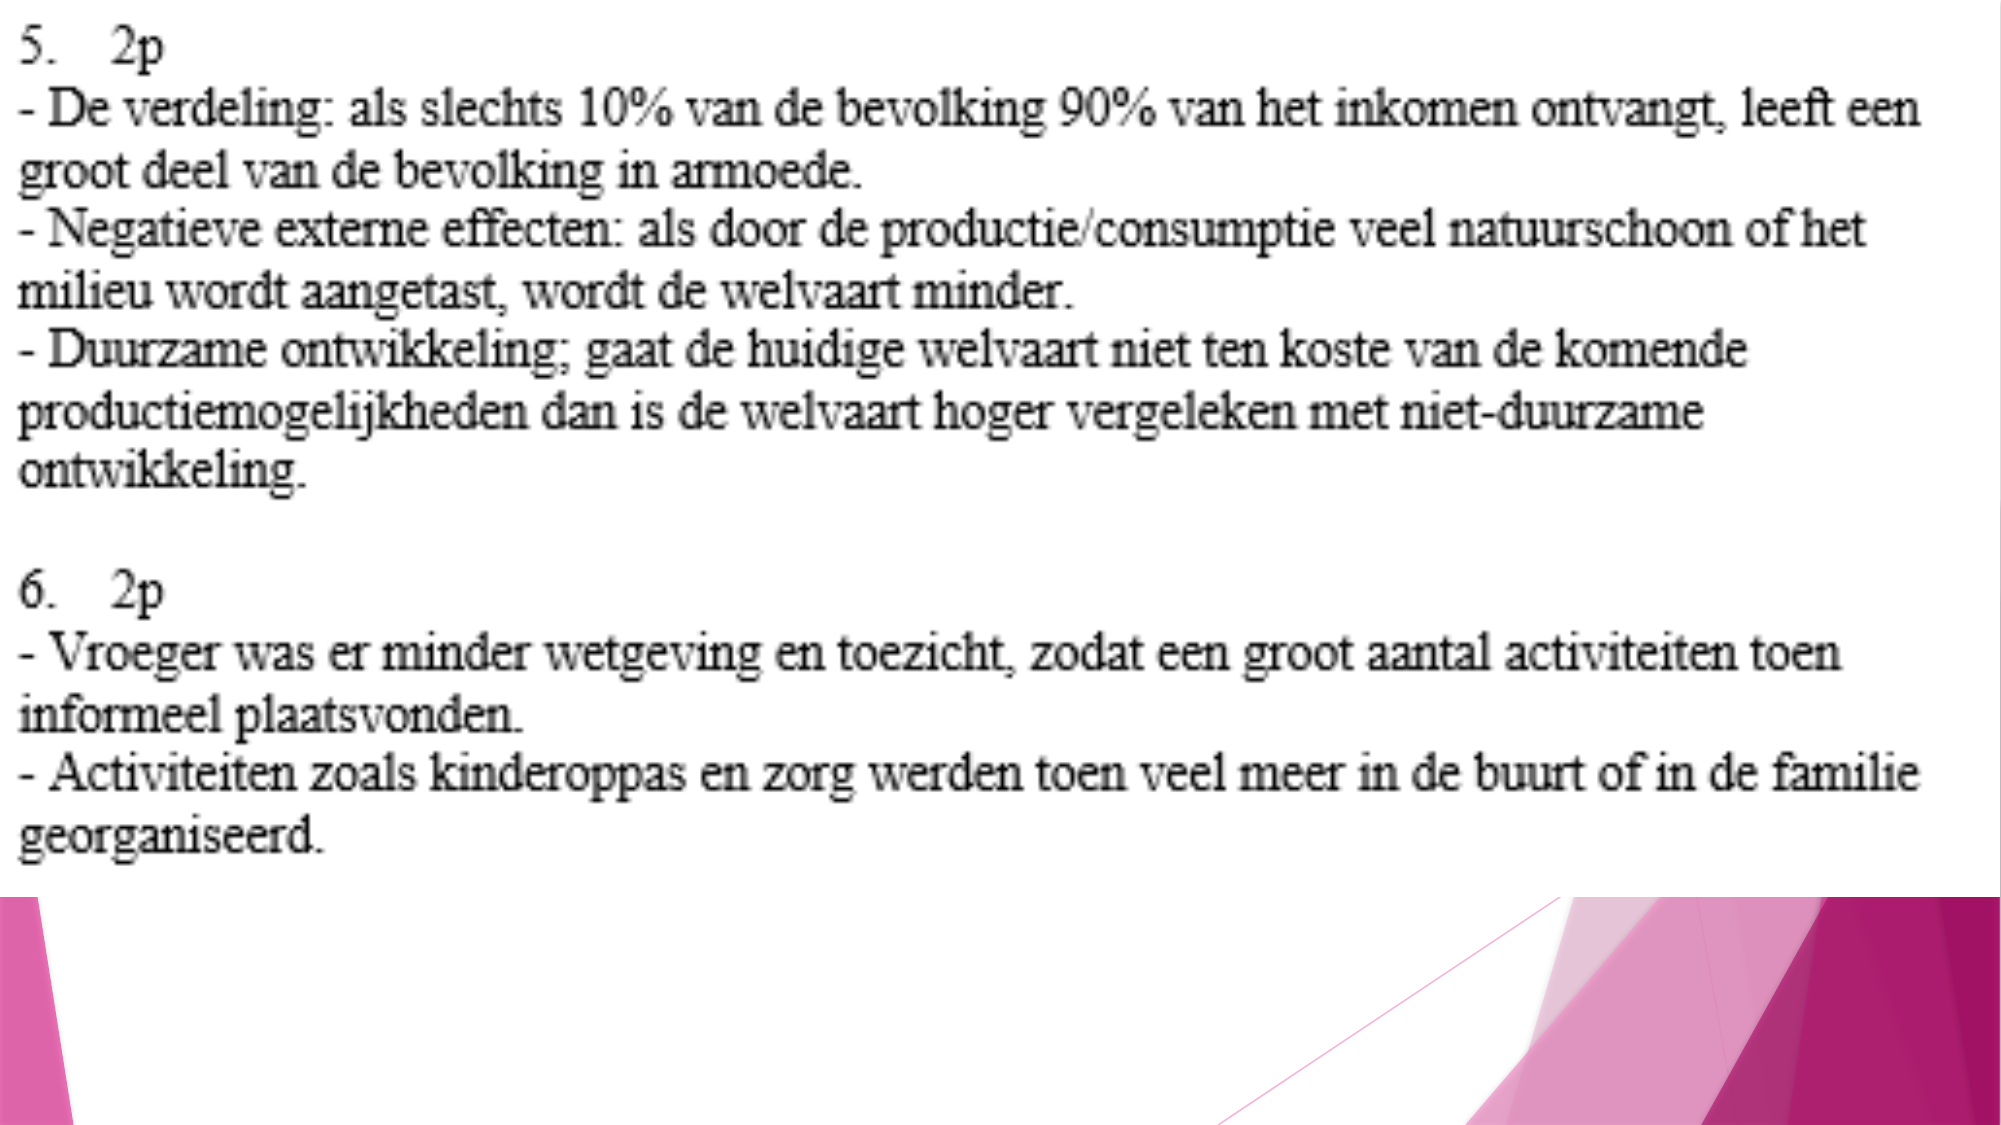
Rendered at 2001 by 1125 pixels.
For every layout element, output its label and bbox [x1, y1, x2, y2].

picture [0, 0, 2000, 898]
